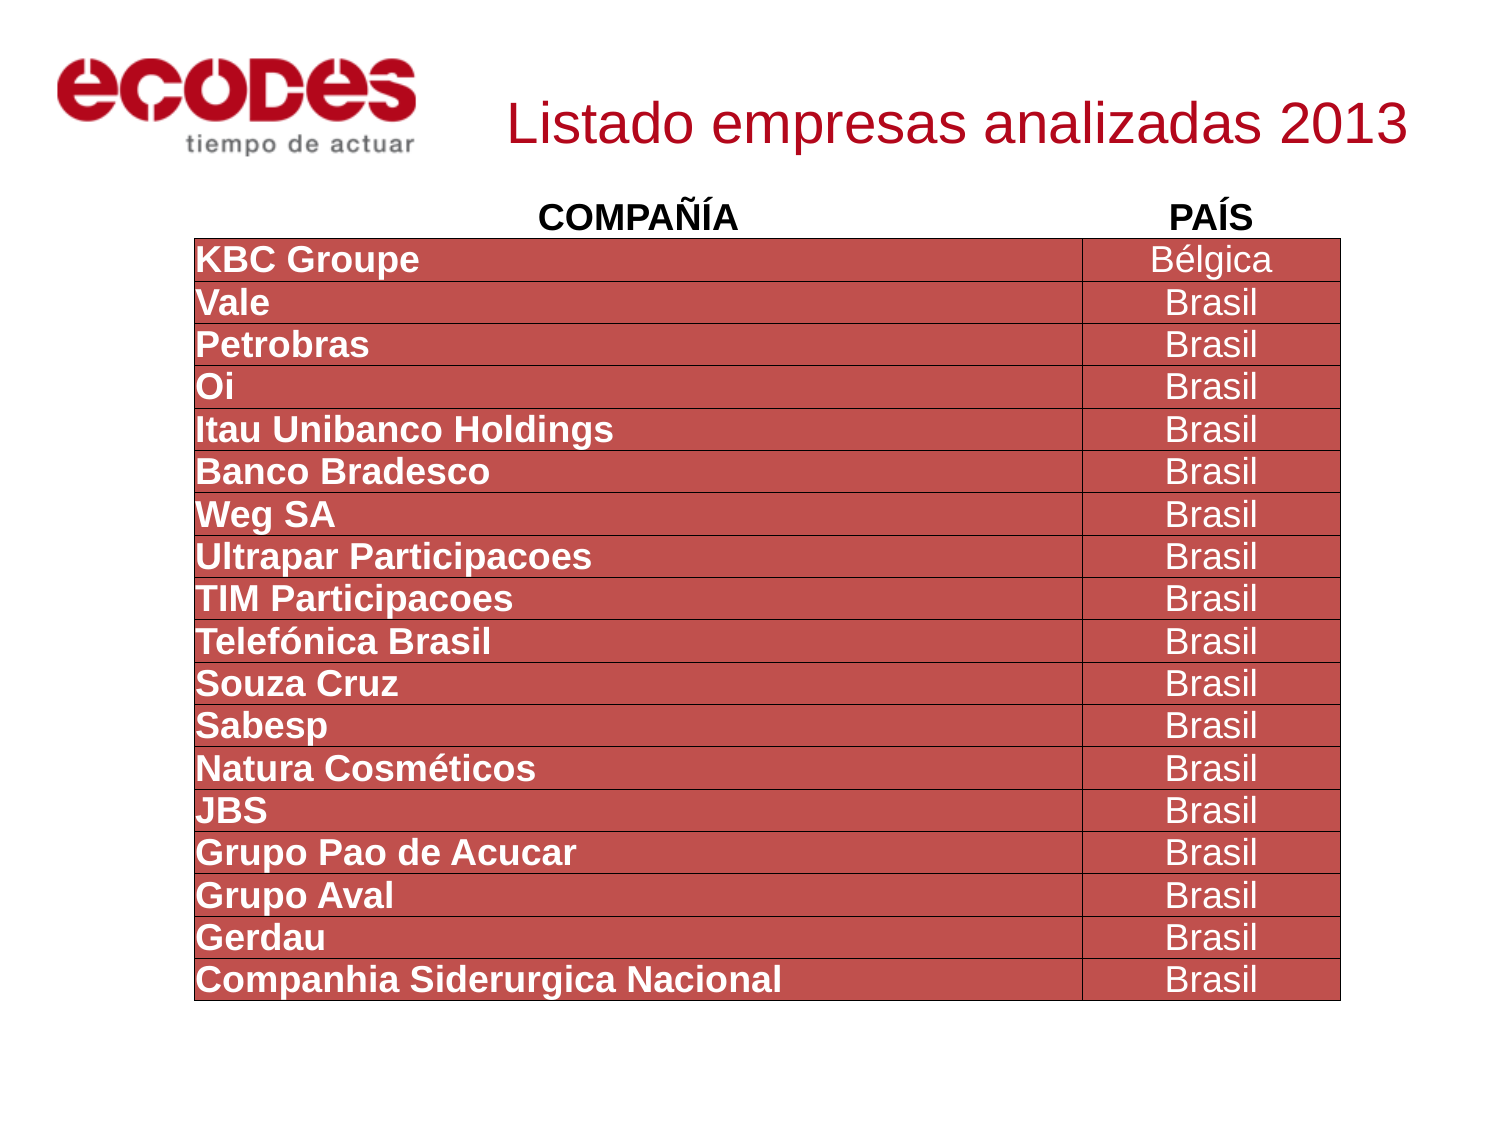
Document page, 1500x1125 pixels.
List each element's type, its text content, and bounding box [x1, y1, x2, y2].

table_header COMPAÑÍA [195, 196, 1082, 238]
table_cell Brasil [1083, 874, 1340, 916]
table_cell Natura Cosméticos [195, 747, 1082, 789]
table_header PAÍS [1082, 196, 1341, 238]
table_cell Brasil [1083, 917, 1340, 958]
table_cell Brasil [1083, 705, 1340, 746]
table_cell Brasil [1083, 959, 1340, 1000]
table_cell Itau Unibanco Holdings [195, 409, 1082, 450]
table_cell Grupo Pao de Acucar [195, 832, 1082, 873]
table_cell Vale [195, 282, 1082, 323]
table_cell Gerdau [195, 917, 1082, 958]
text_box Listado empresas analizadas 2013 [490, 77, 1425, 163]
table_cell Oi [195, 366, 1082, 408]
table_cell Companhia Siderurgica Nacional [195, 959, 1082, 1000]
table_cell JBS [195, 790, 1082, 831]
table_cell Ultrapar Participacoes [195, 536, 1082, 577]
table_cell Grupo Aval [195, 874, 1082, 916]
table_cell Brasil [1083, 536, 1340, 577]
table_cell Brasil [1083, 620, 1340, 662]
table_cell Brasil [1083, 451, 1340, 492]
table_cell Souza Cruz [195, 663, 1082, 704]
table_cell TIM Participacoes [195, 578, 1082, 619]
table_cell Brasil [1083, 324, 1340, 365]
table_cell Brasil [1083, 282, 1340, 323]
table_cell Petrobras [195, 324, 1082, 365]
picture [53, 54, 427, 163]
table_cell Brasil [1083, 409, 1340, 450]
table_cell KBC Groupe [195, 239, 1082, 281]
table_cell Brasil [1083, 366, 1340, 408]
table_cell Telefónica Brasil [195, 620, 1082, 662]
table_cell Brasil [1083, 663, 1340, 704]
table_cell Brasil [1083, 832, 1340, 873]
table_cell Banco Bradesco [195, 451, 1082, 492]
table_cell Brasil [1083, 578, 1340, 619]
table_cell Brasil [1083, 493, 1340, 535]
table_cell Brasil [1083, 790, 1340, 831]
table_cell Brasil [1083, 747, 1340, 789]
table_cell Bélgica [1083, 239, 1340, 281]
table_cell Weg SA [195, 493, 1082, 535]
table_cell Sabesp [195, 705, 1082, 746]
